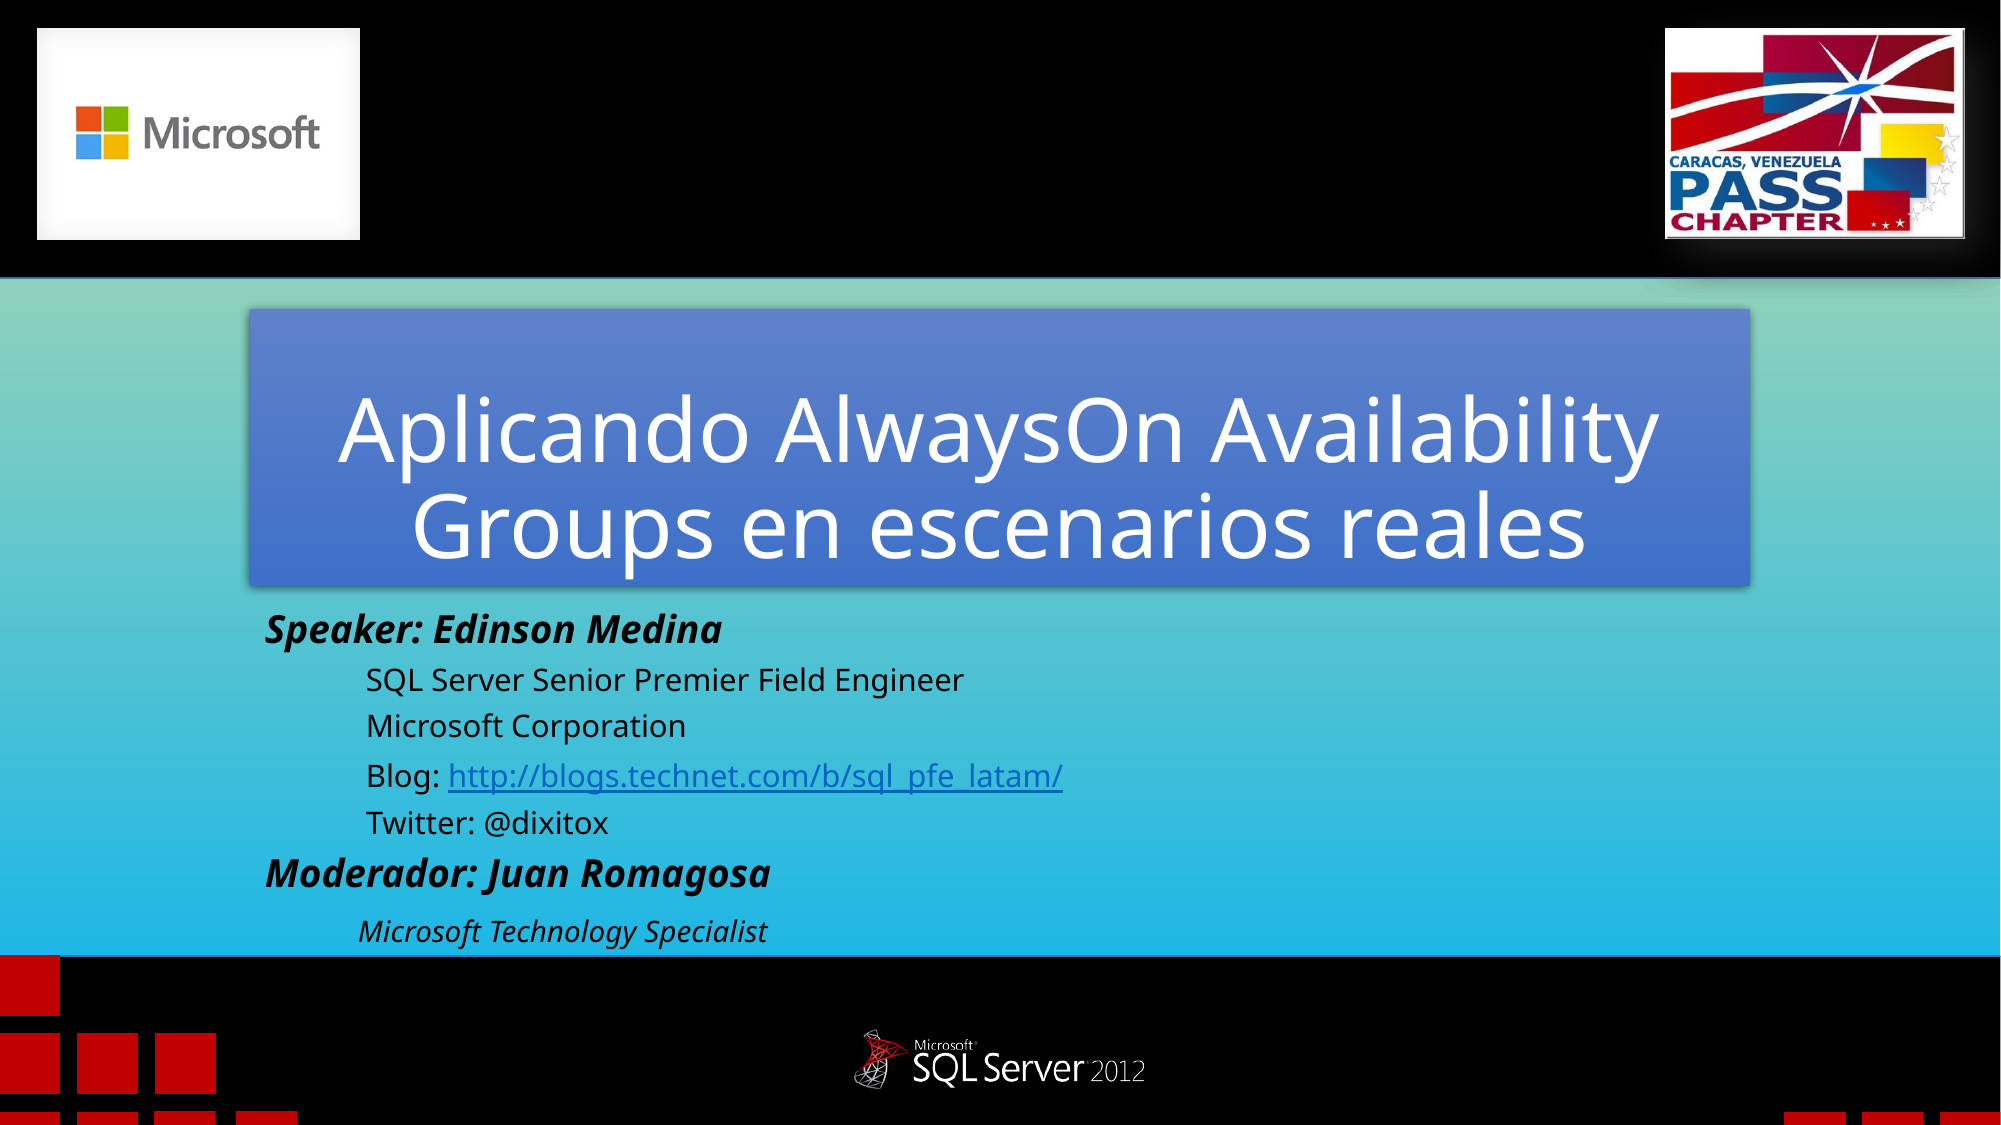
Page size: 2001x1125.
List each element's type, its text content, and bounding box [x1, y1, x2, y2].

picture [37, 28, 360, 240]
picture [822, 959, 1178, 1125]
subtitle Speaker: Edinson Medina SQL Server Senior Premier Field Engineer Microsoft Corporation Blog: http://blogs.technet.com/b/sql_pfe_latam/ Twitter: @dixitox Moderador: Juan Romagosa Microsoft Technology Specialist [249, 602, 1750, 960]
picture [1665, 28, 1965, 239]
title Aplicando AlwaysOn Availability Groups en escenarios reales [249, 309, 1750, 586]
